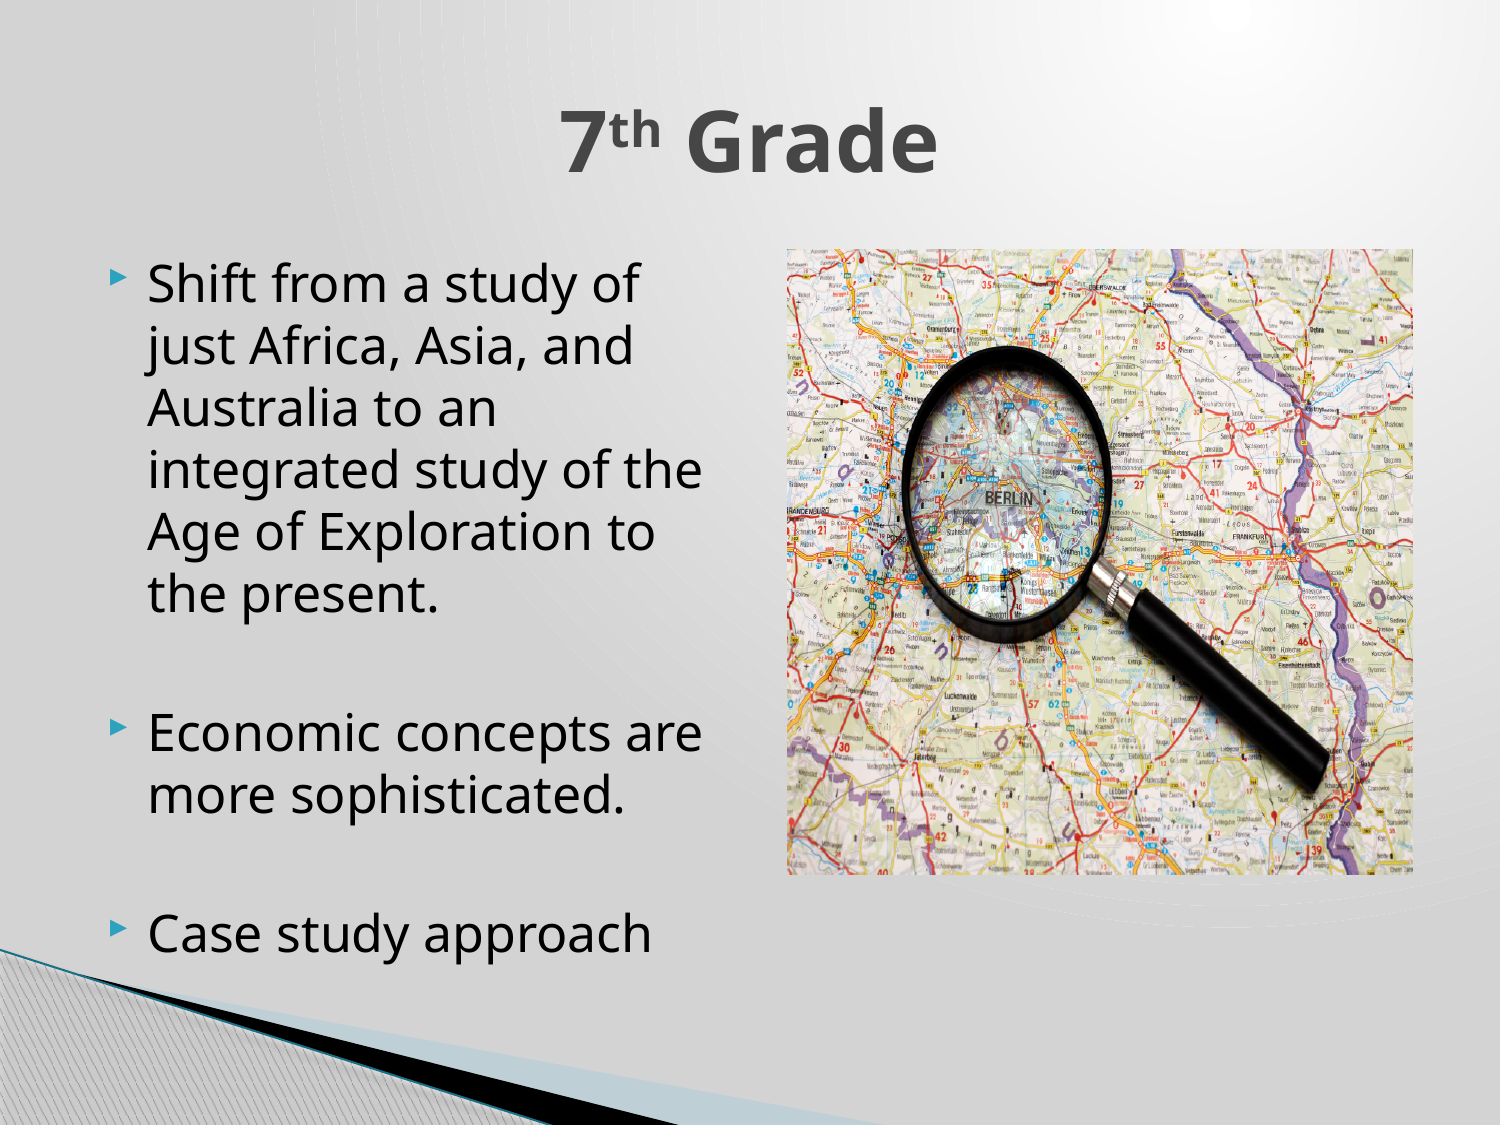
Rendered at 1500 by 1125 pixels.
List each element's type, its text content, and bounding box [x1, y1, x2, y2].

picture [787, 249, 1413, 876]
title 7th Grade [75, 45, 1425, 233]
list Shift from a study of just Africa, Asia, and Australia to an integrated study of the Age of Exploration to the present. Economic concepts are more sophisticated. Case study approach [75, 243, 738, 986]
